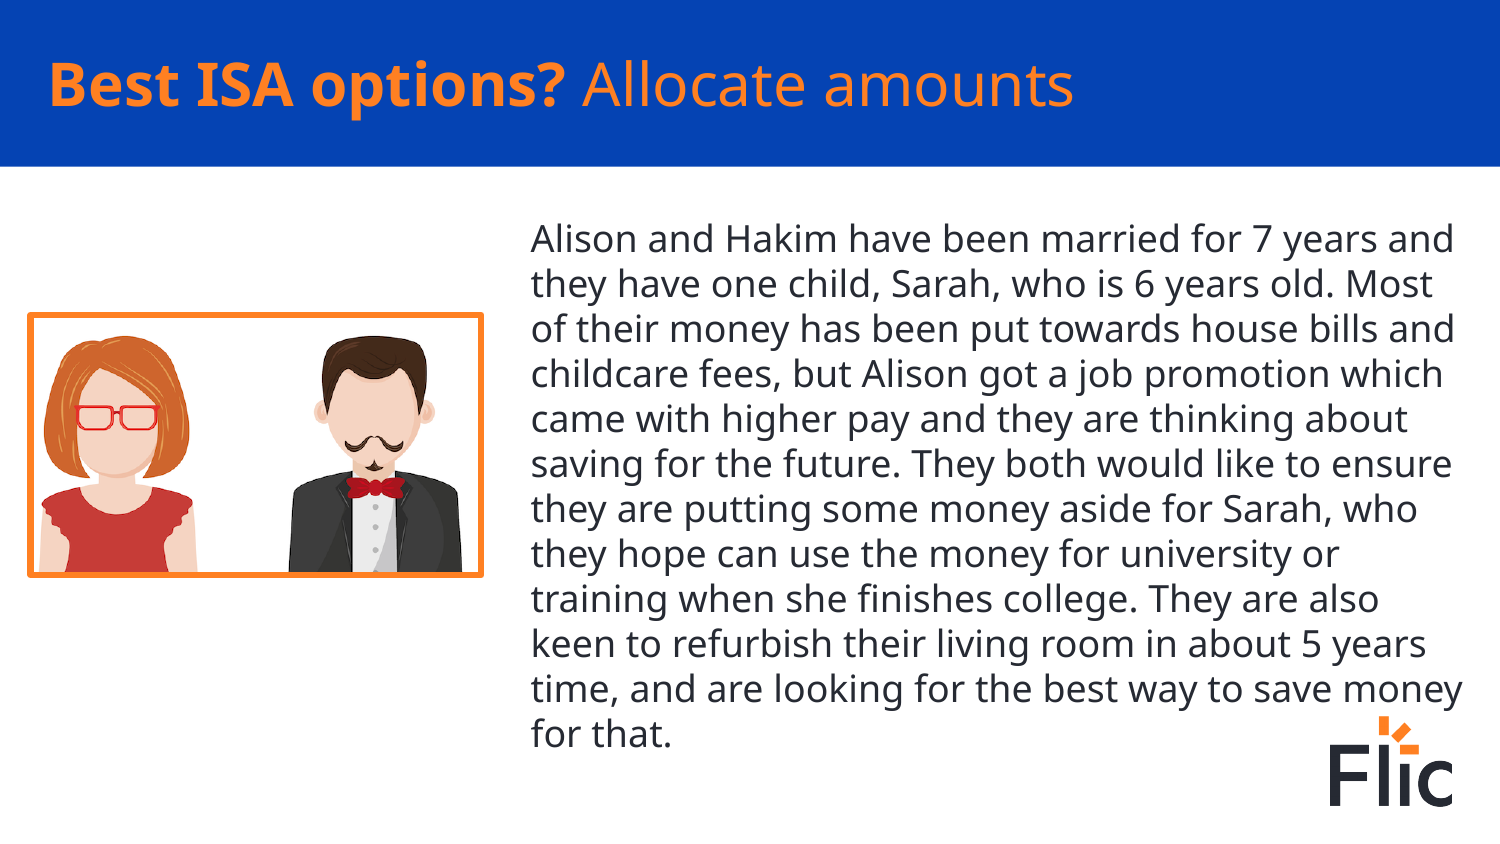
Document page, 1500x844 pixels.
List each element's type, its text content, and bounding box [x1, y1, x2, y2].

text_box Lunch out [1233, 683, 1418, 749]
picture [33, 317, 479, 573]
text_box [1032, 528, 1285, 595]
text_box Lunch out [995, 605, 1180, 670]
text_box Alison and Hakim have been married for 7 years and they have one child, Sarah, who is 6 years old. Most of their money has been put towards house bills and childcare fees, but Alison got a job promotion which came with higher pay and they are thinking about saving for the future. They both would like to ensure they are putting some money aside for Sarah, who they hope can use the money for university or training when she finishes college. They are also keen to refurbish their living room in about 5 years time, and are looking for the best way to save money for that. [515, 199, 1486, 505]
text_box Weekly food shop [1189, 536, 1374, 637]
title Best ISA options? Allocate amounts [32, 39, 1304, 125]
picture [1330, 716, 1452, 807]
